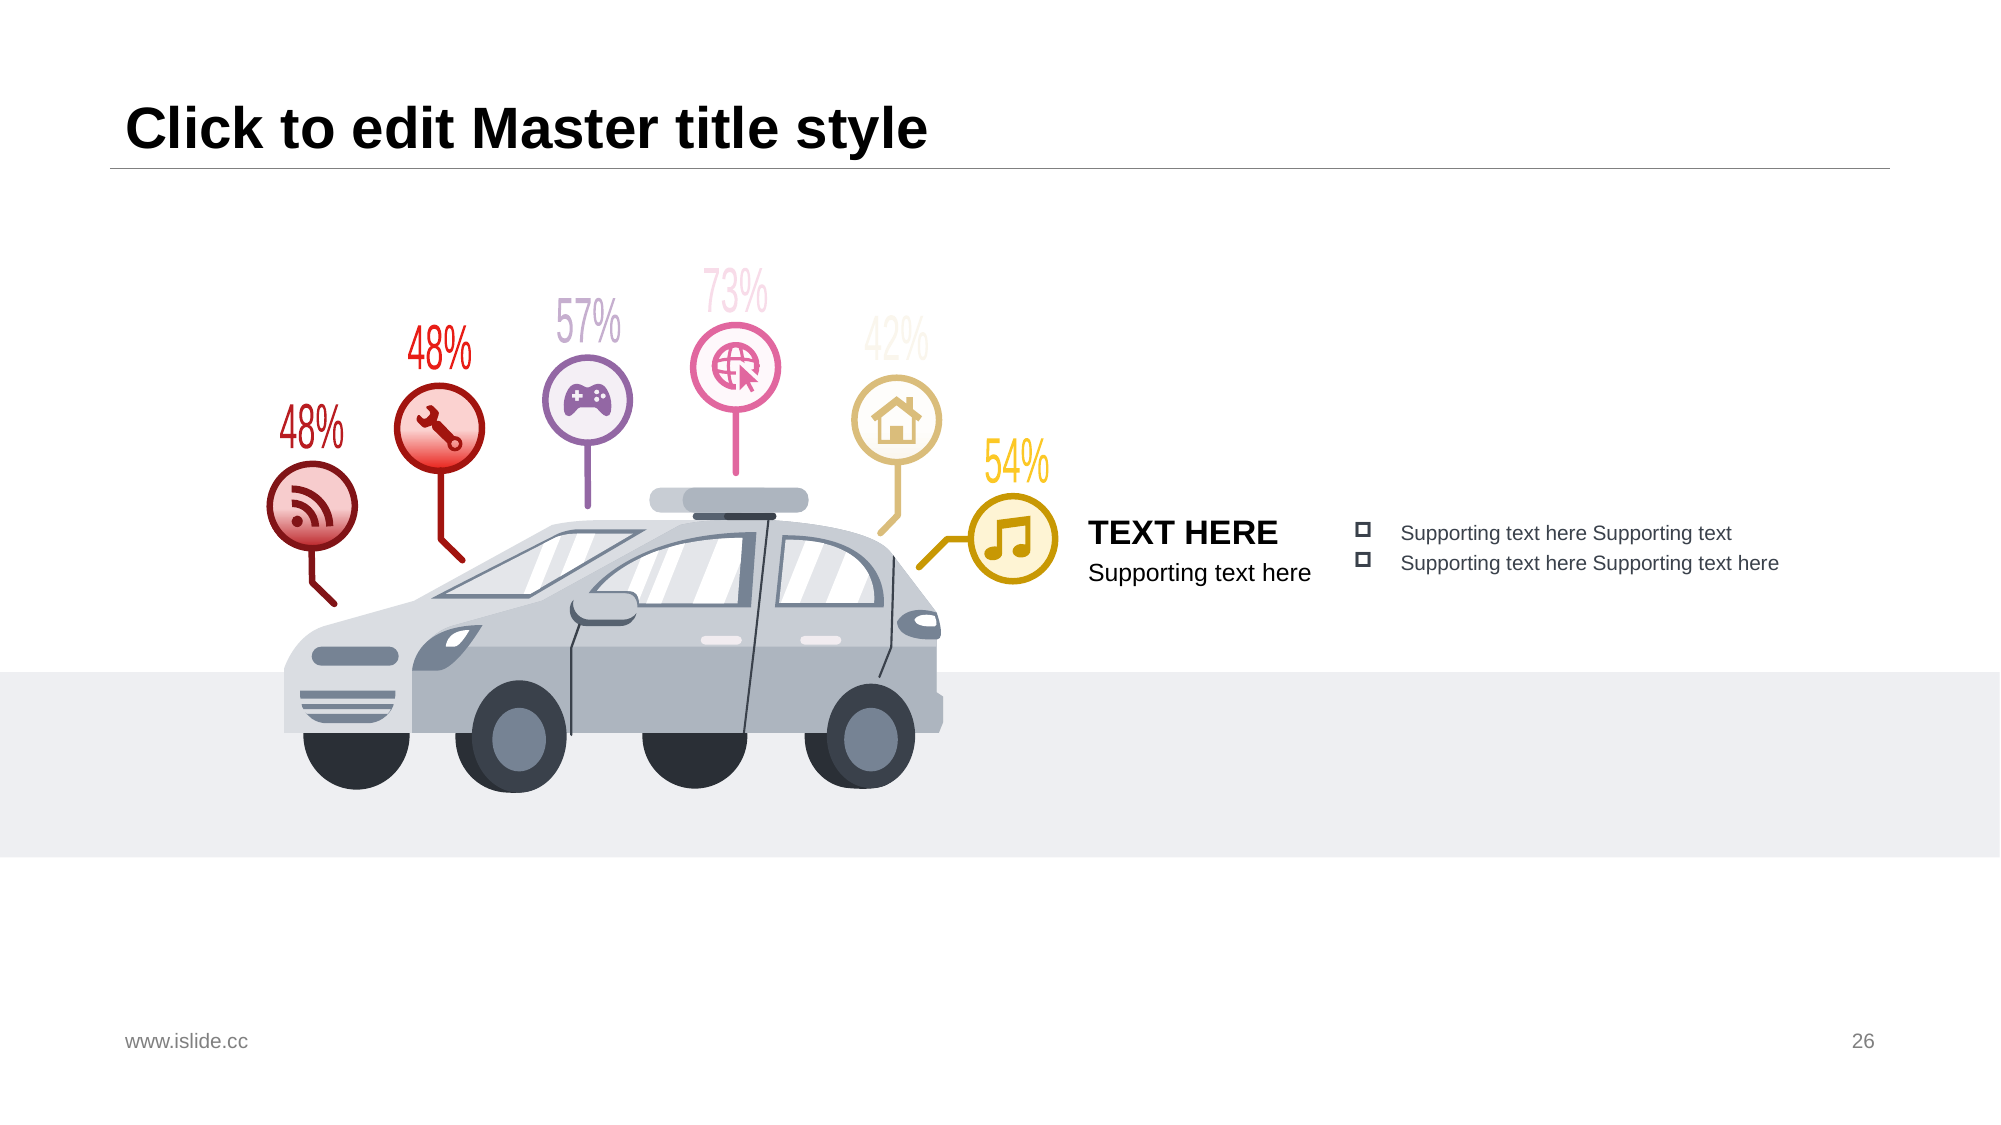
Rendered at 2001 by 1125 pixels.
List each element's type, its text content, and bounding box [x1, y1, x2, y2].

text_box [0, 267, 2000, 858]
footer www.islide.cc [109, 1023, 790, 1058]
slide_number 26 [1412, 1023, 1890, 1058]
title Click to edit Master title style [109, 0, 1890, 169]
